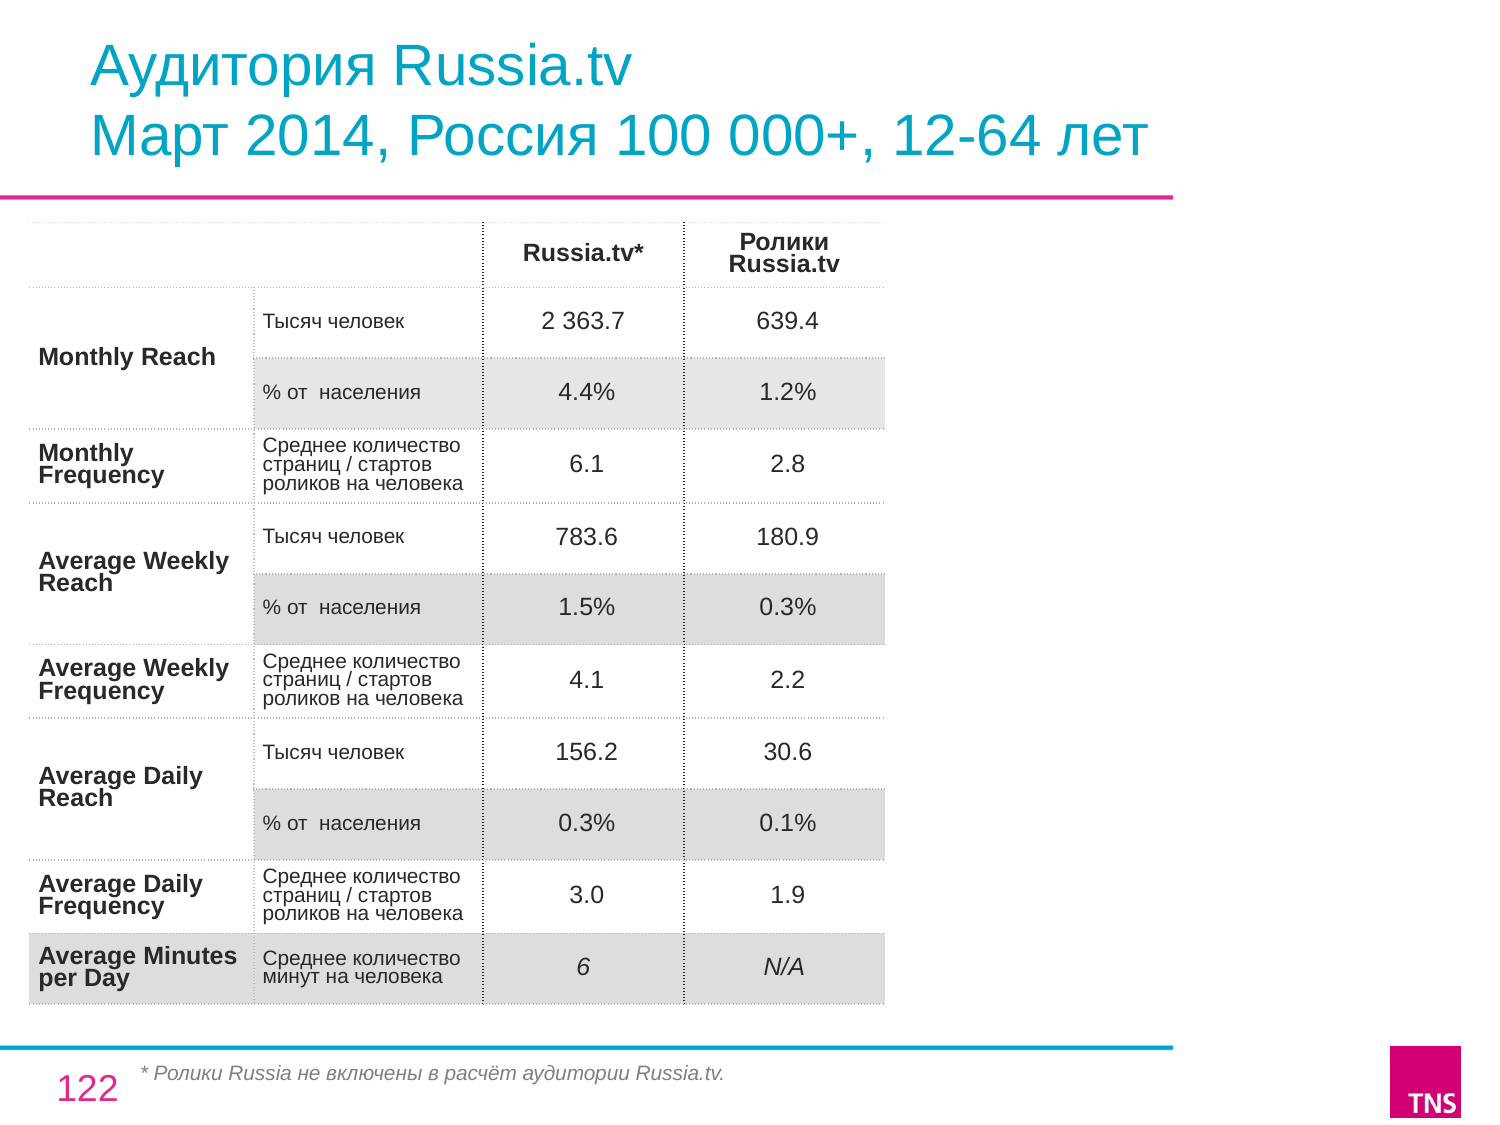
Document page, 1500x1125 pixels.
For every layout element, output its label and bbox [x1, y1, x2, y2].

table_header [29, 223, 885, 287]
table_cell [29, 287, 885, 1004]
slide_number [40, 1055, 392, 1125]
text_box [124, 1052, 1463, 1092]
picture [0, 0, 1500, 1125]
title [74, 8, 1476, 187]
